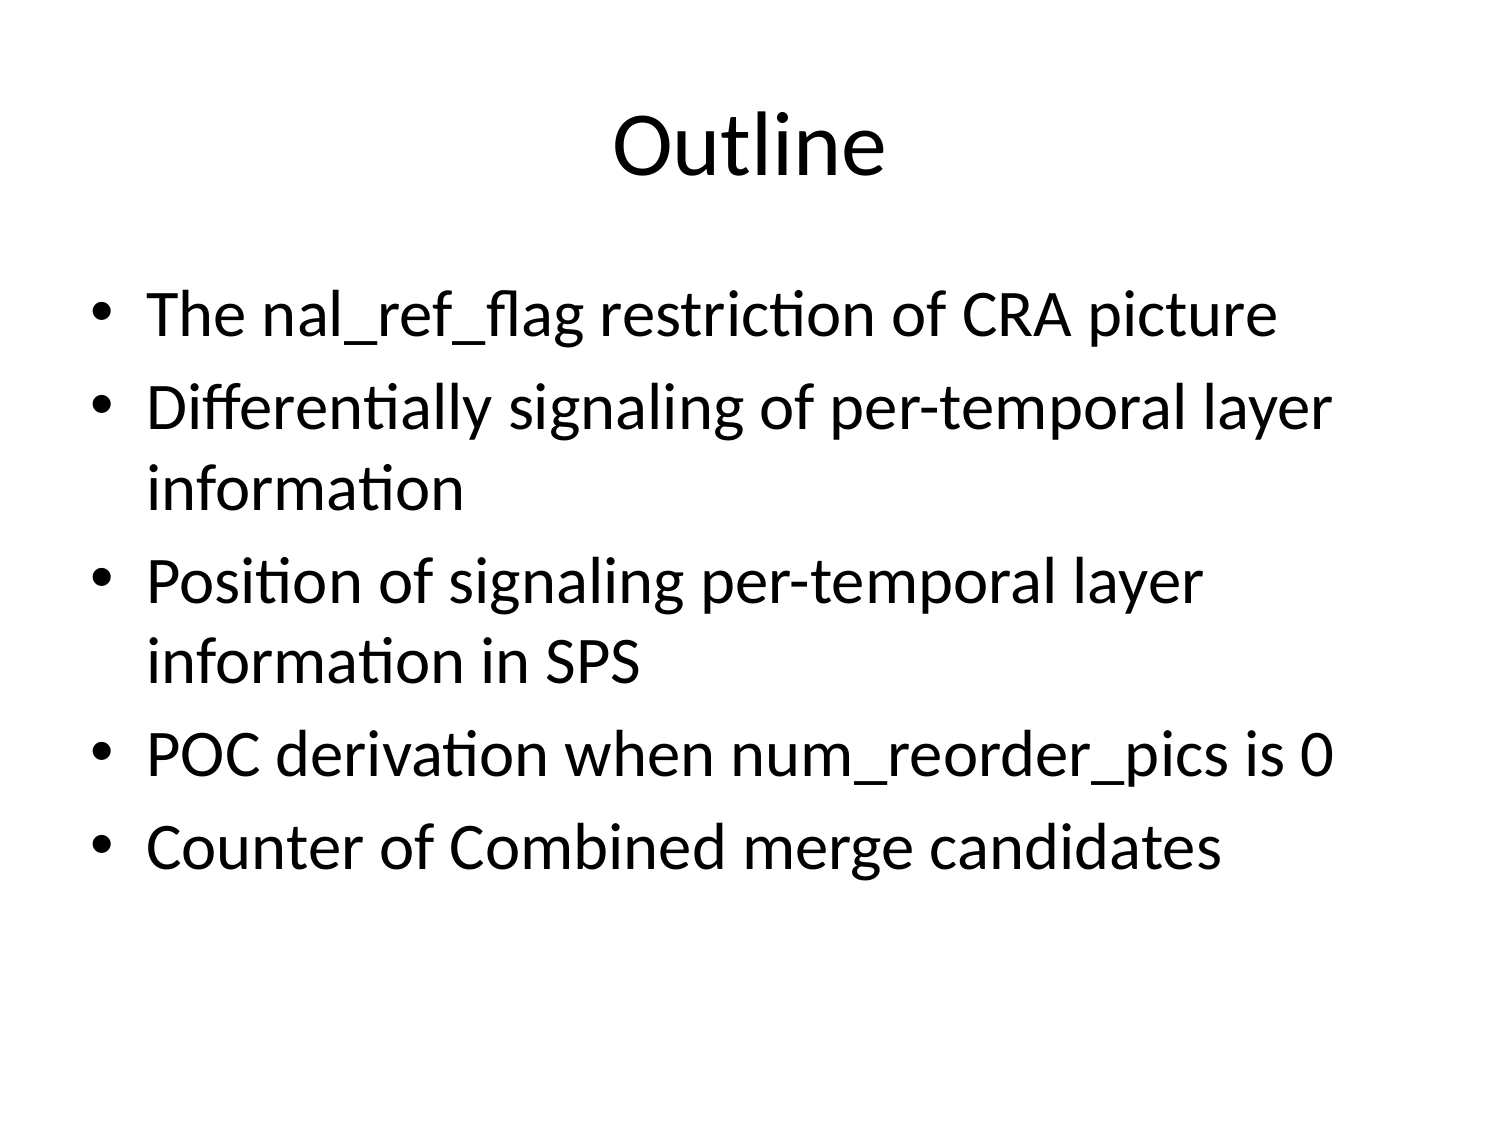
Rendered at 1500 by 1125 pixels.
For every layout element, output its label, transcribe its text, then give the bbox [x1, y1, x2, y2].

title Outline [75, 45, 1425, 233]
list The nal_ref_flag restriction of CRA picture Differentially signaling of per-temporal layer information Position of signaling per-temporal layer information in SPS POC derivation when num_reorder_pics is 0 Counter of Combined merge candidates [75, 262, 1425, 1005]
